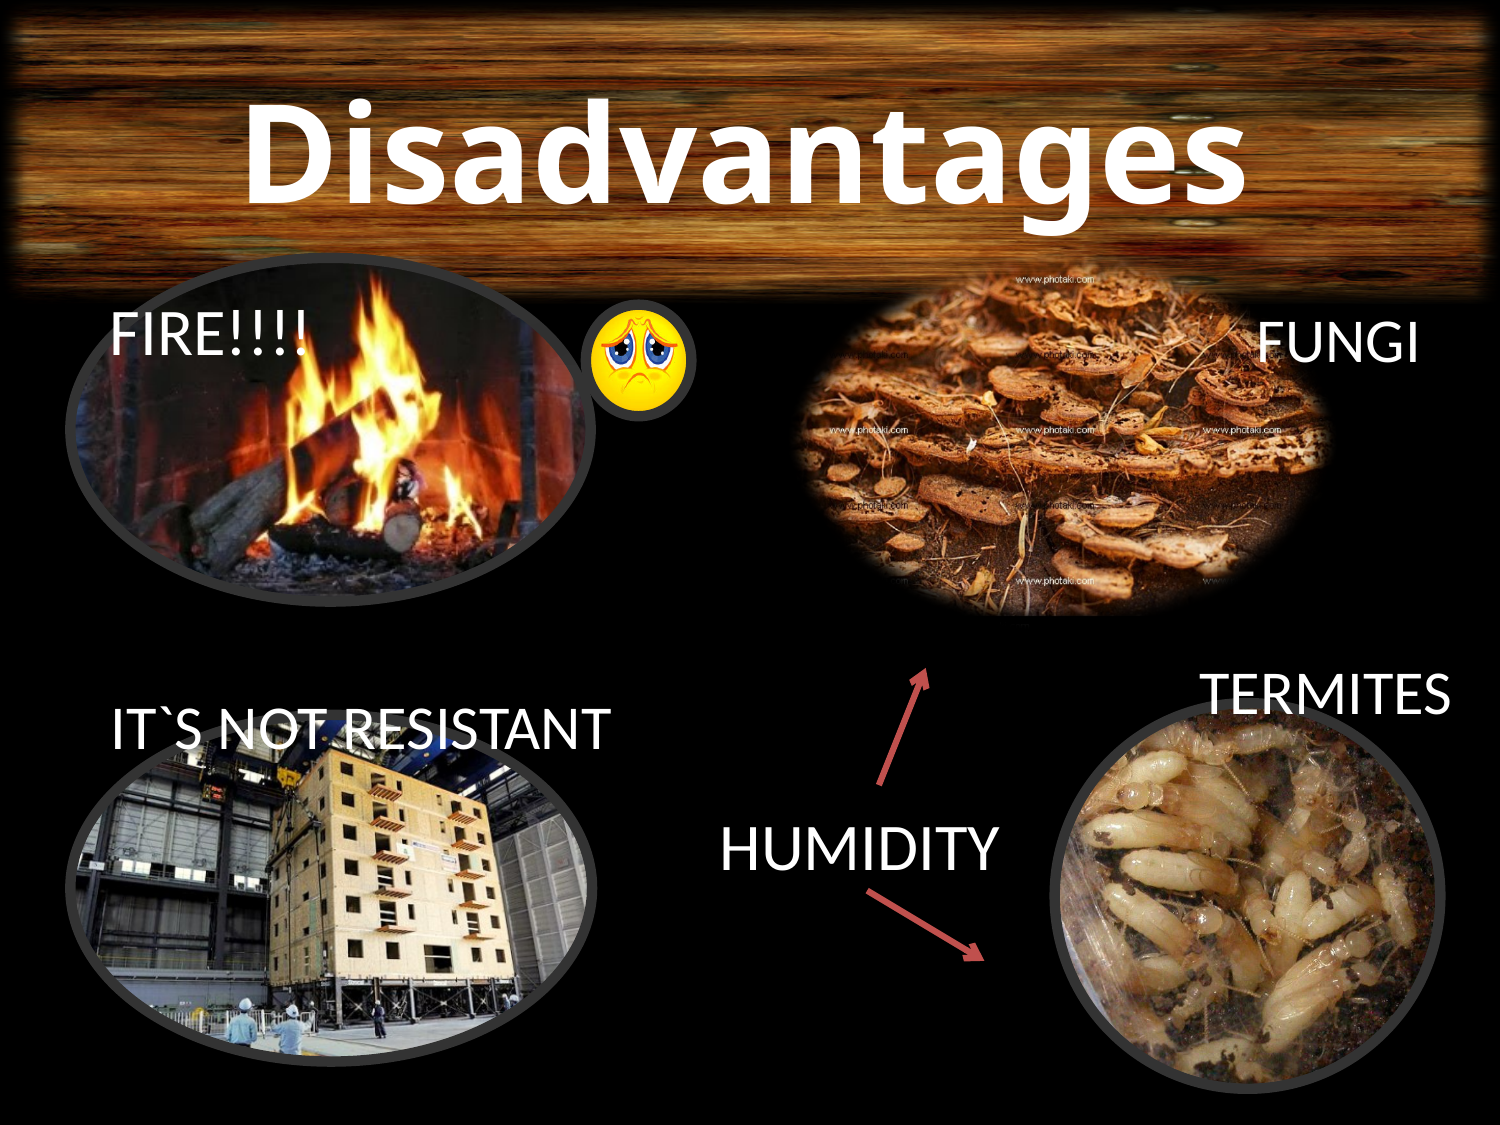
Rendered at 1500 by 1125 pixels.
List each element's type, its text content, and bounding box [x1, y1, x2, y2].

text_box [866, 890, 985, 962]
picture [70, 714, 593, 1062]
text_box TERMITES [1184, 644, 1468, 735]
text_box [843, 702, 962, 751]
picture [1054, 702, 1441, 1090]
text_box IT`S NOT RESISTANT [95, 679, 592, 714]
text_box HUMIDITY [908, 796, 1016, 892]
text_box Disadvantages [908, 58, 1325, 239]
text_box FUNGI [1344, 292, 1438, 383]
picture [10, 0, 1491, 903]
text_box Disadvantages [222, 58, 592, 239]
